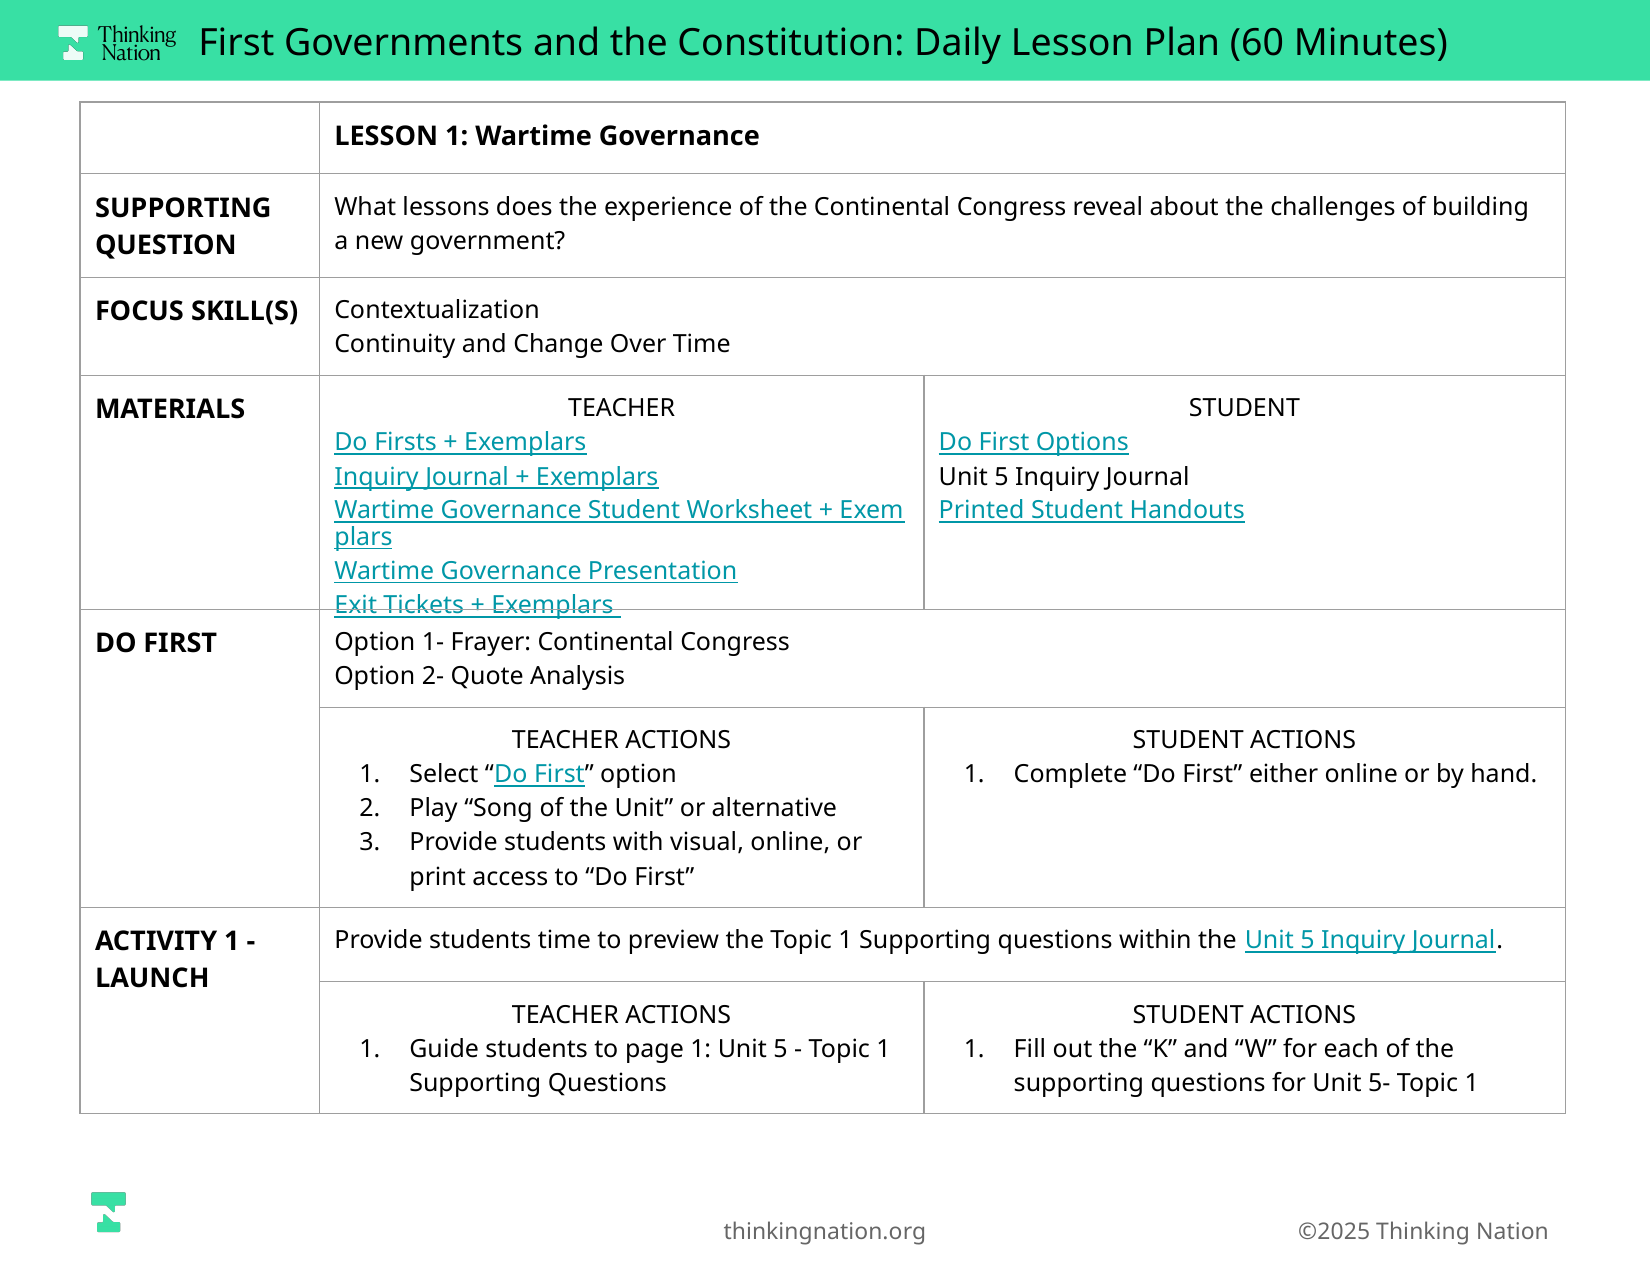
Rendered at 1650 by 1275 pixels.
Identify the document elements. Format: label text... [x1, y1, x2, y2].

table_cell Contextualization Continuity and Change Over Time [320, 278, 1565, 375]
text_box thinkingnation.org [629, 1200, 1021, 1240]
picture [45, 14, 180, 71]
table_header LESSON 1: Wartime Governance [320, 103, 1565, 173]
table_cell ACTIVITY 1 - LAUNCH [81, 908, 319, 1113]
picture [80, 1184, 136, 1240]
text_box ©2025 Thinking Nation [1174, 1200, 1566, 1240]
table_cell STUDENT Do First Options Unit 5 Inquiry Journal Printed Student Handouts [925, 376, 1565, 609]
table_cell SUPPORTING QUESTION [81, 174, 319, 277]
table_cell What lessons does the experience of the Continental Congress reveal about the challenges of building a new government? [320, 174, 1565, 277]
table_cell TEACHER ACTIONS Select “Do First” option Play “Song of the Unit” or alternative Provide students with visual, online, or print access to “Do First” [320, 708, 923, 907]
text_box First Governments and the Constitution: Daily Lesson Plan (60 Minutes) [0, 0, 1650, 81]
table_cell DO FIRST [81, 610, 319, 907]
table_cell Option 1- Frayer: Continental Congress Option 2- Quote Analysis [320, 610, 1565, 707]
table_cell TEACHER ACTIONS Guide students to page 1: Unit 5 - Topic 1 Supporting Questions [320, 982, 923, 1113]
table_cell FOCUS SKILL(S) [81, 278, 319, 375]
table_cell MATERIALS [81, 376, 319, 609]
table_cell STUDENT ACTIONS Fill out the “K” and “W” for each of the supporting questions for Unit 5- Topic 1 [925, 982, 1565, 1113]
table_header [81, 103, 319, 173]
table_cell TEACHER Do Firsts + Exemplars Inquiry Journal + Exemplars Wartime Governance Student Worksheet + Exemplars Wartime Governance Presentation Exit Tickets + Exemplars [320, 376, 923, 609]
table_cell Provide students time to preview the Topic 1 Supporting questions within the Unit 5 Inquiry Journal. [320, 908, 1565, 981]
table_cell STUDENT ACTIONS Complete “Do First” either online or by hand. [925, 708, 1565, 907]
